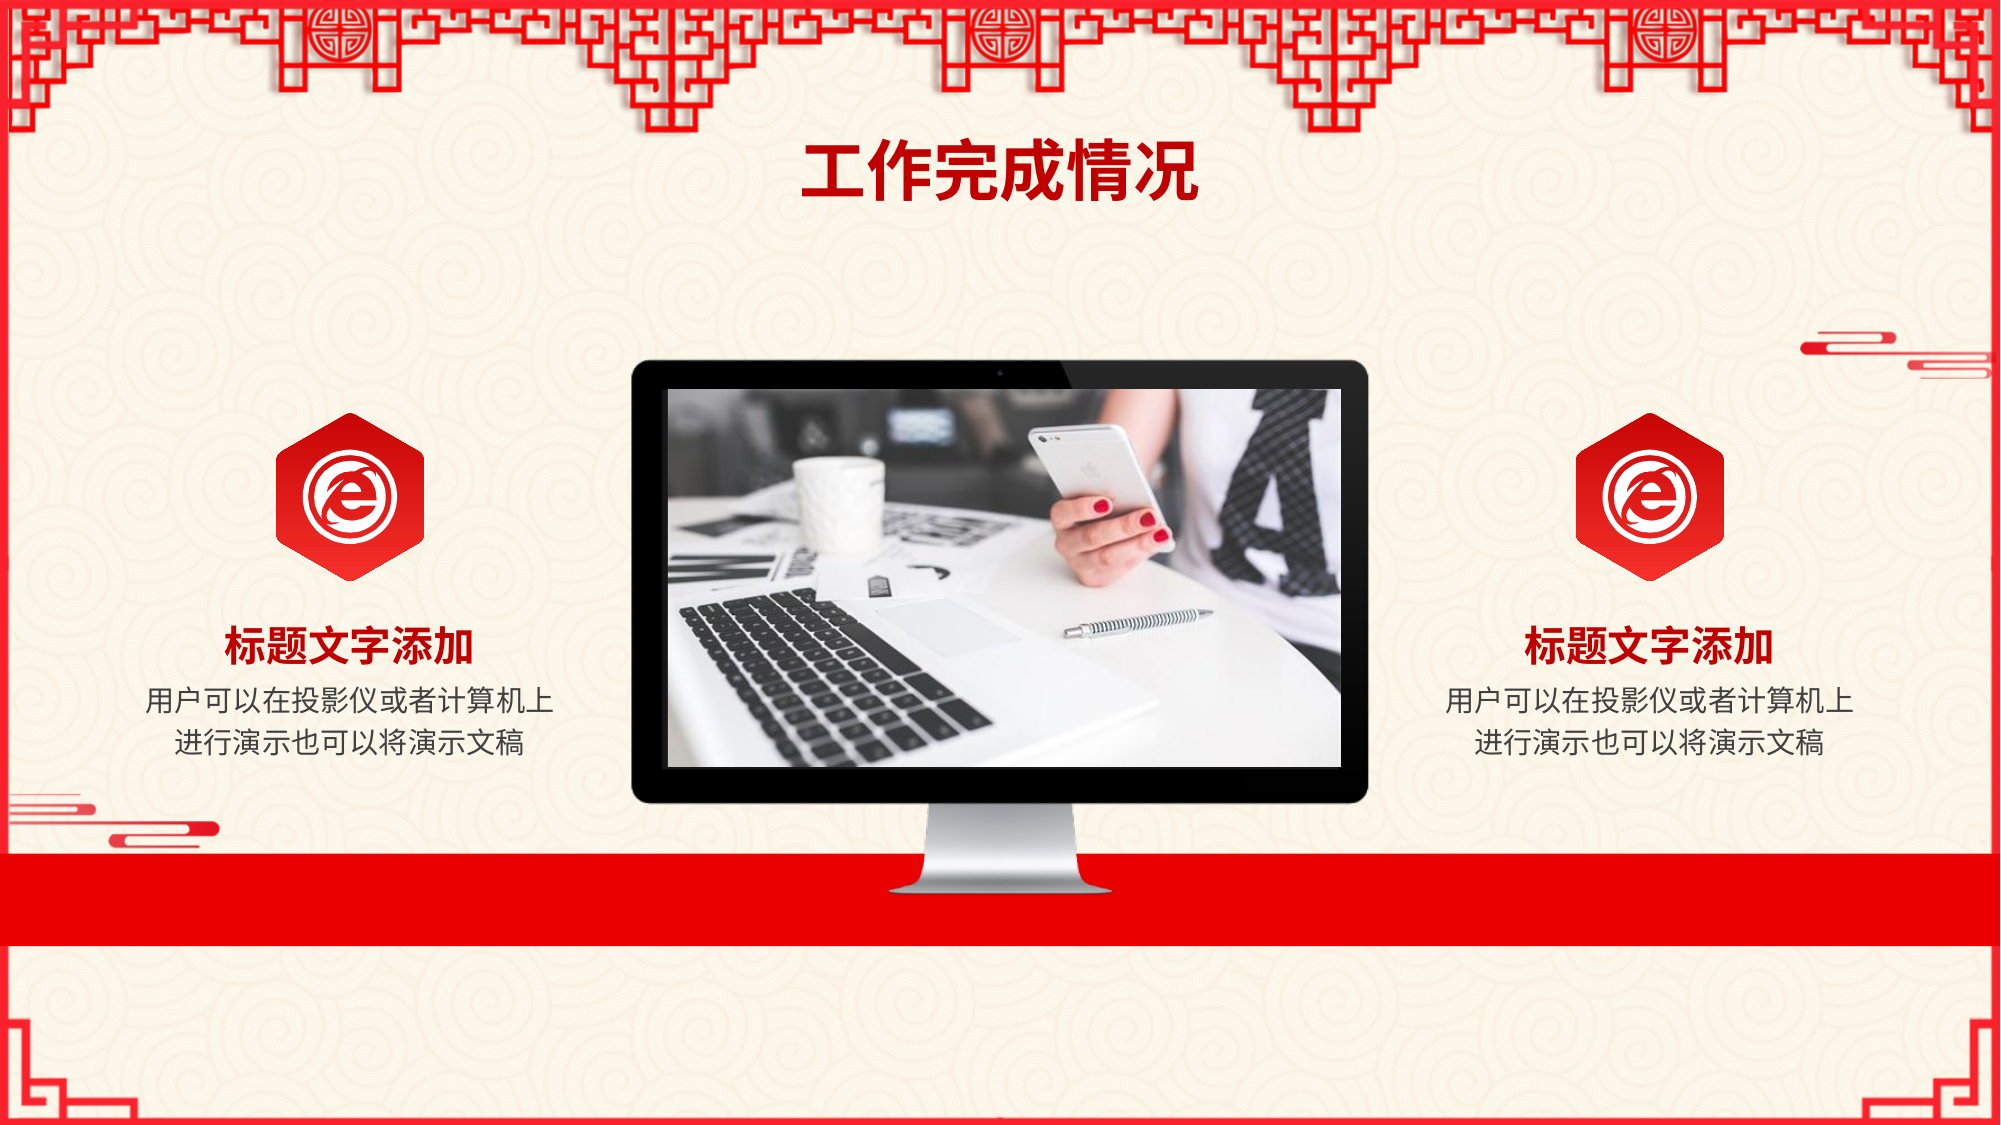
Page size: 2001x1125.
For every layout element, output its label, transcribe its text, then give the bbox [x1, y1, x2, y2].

text_box 工作完成情况 [784, 121, 1216, 217]
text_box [266, 423, 434, 572]
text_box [1426, 602, 1874, 768]
picture [0, 0, 2001, 1125]
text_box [1566, 423, 1734, 572]
text_box [0, 853, 2000, 947]
picture [10, 753, 293, 853]
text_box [126, 602, 574, 768]
